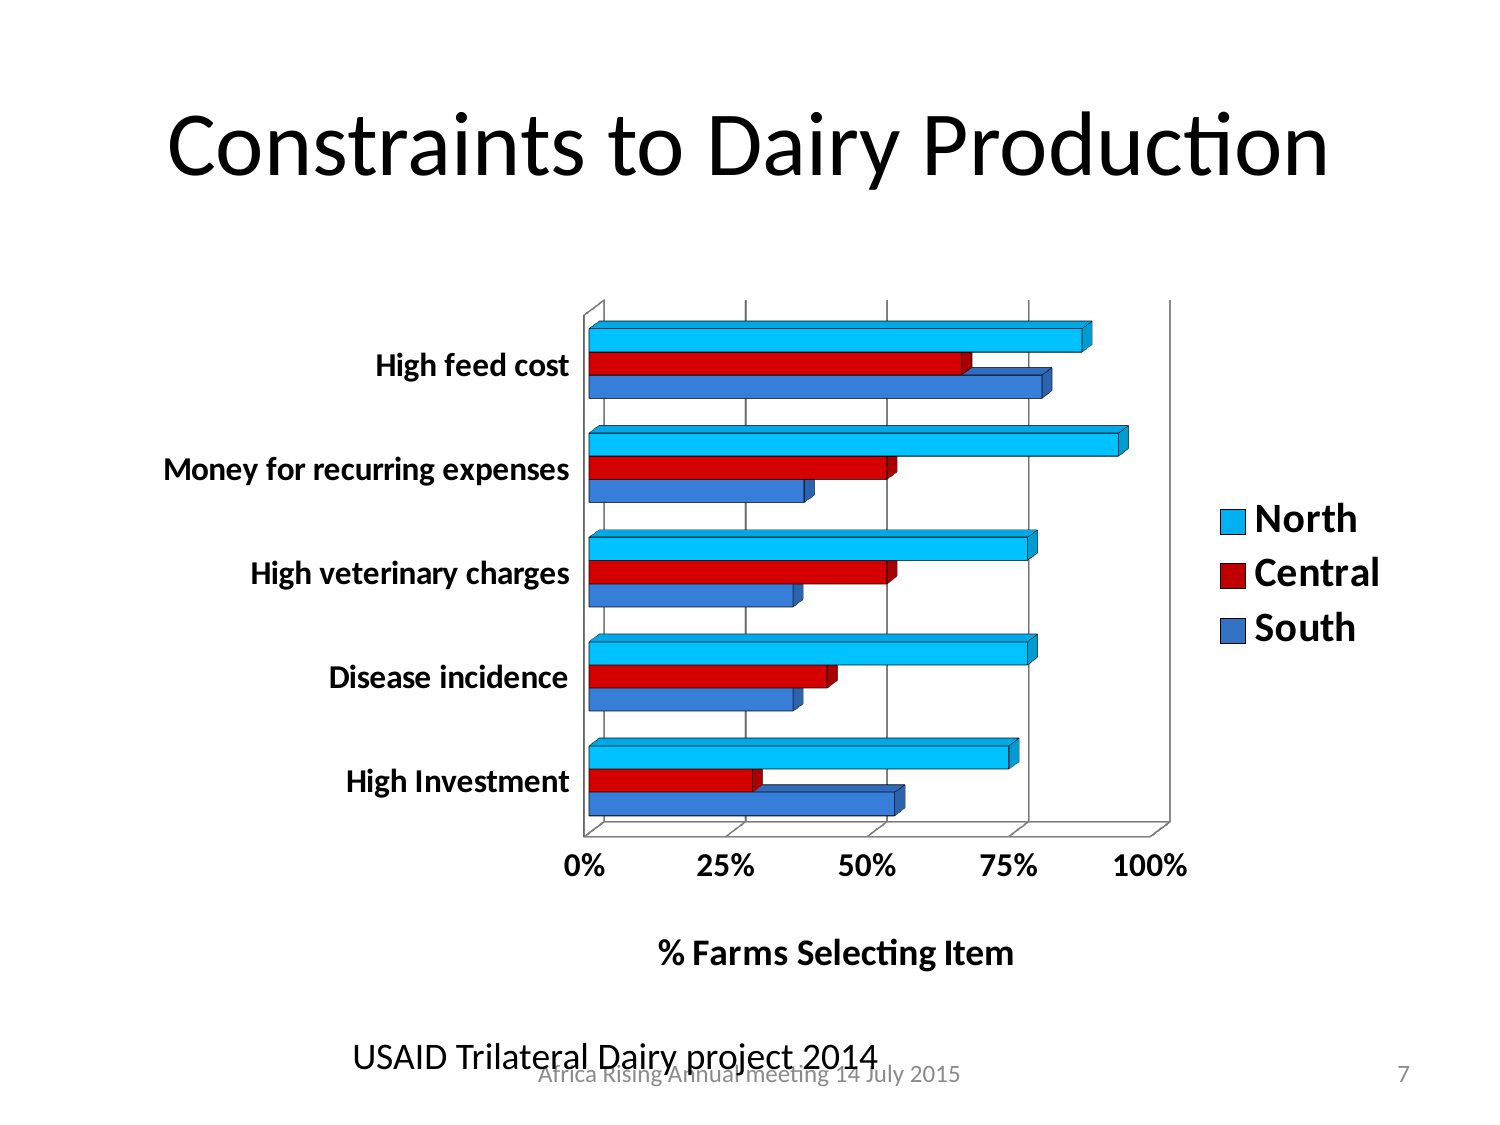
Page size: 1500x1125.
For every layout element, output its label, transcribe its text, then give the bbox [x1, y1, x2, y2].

slide_number 7 [1074, 1042, 1425, 1103]
chart [74, 274, 1426, 999]
text_box USAID Trilateral Dairy project 2014 [337, 1024, 1263, 1085]
title Constraints to Dairy Production [75, 45, 1425, 233]
footer Africa Rising Annual meeting 14 July 2015 [512, 1042, 988, 1103]
